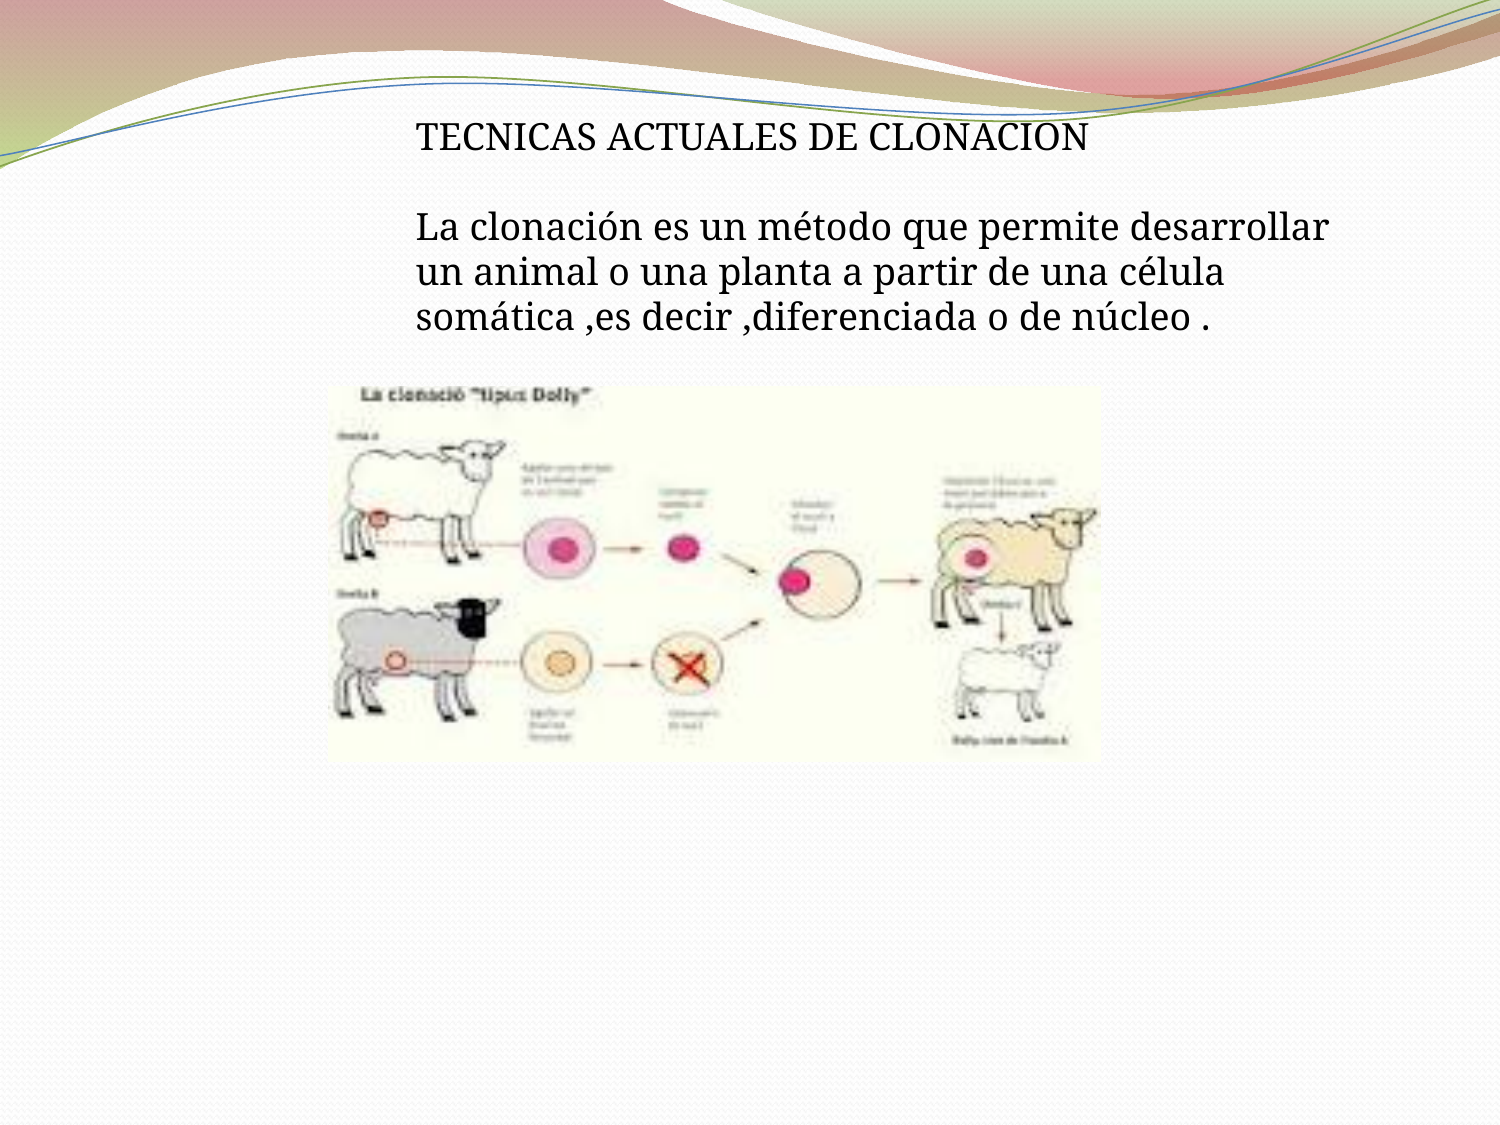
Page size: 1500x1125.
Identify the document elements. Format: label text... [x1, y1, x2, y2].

picture [327, 386, 1101, 762]
text_box TECNICAS ACTUALES DE CLONACION La clonación es un método que permite desarrollar un animal o una planta a partir de una célula somática ,es decir ,diferenciada o de núcleo . [175, 105, 1383, 346]
